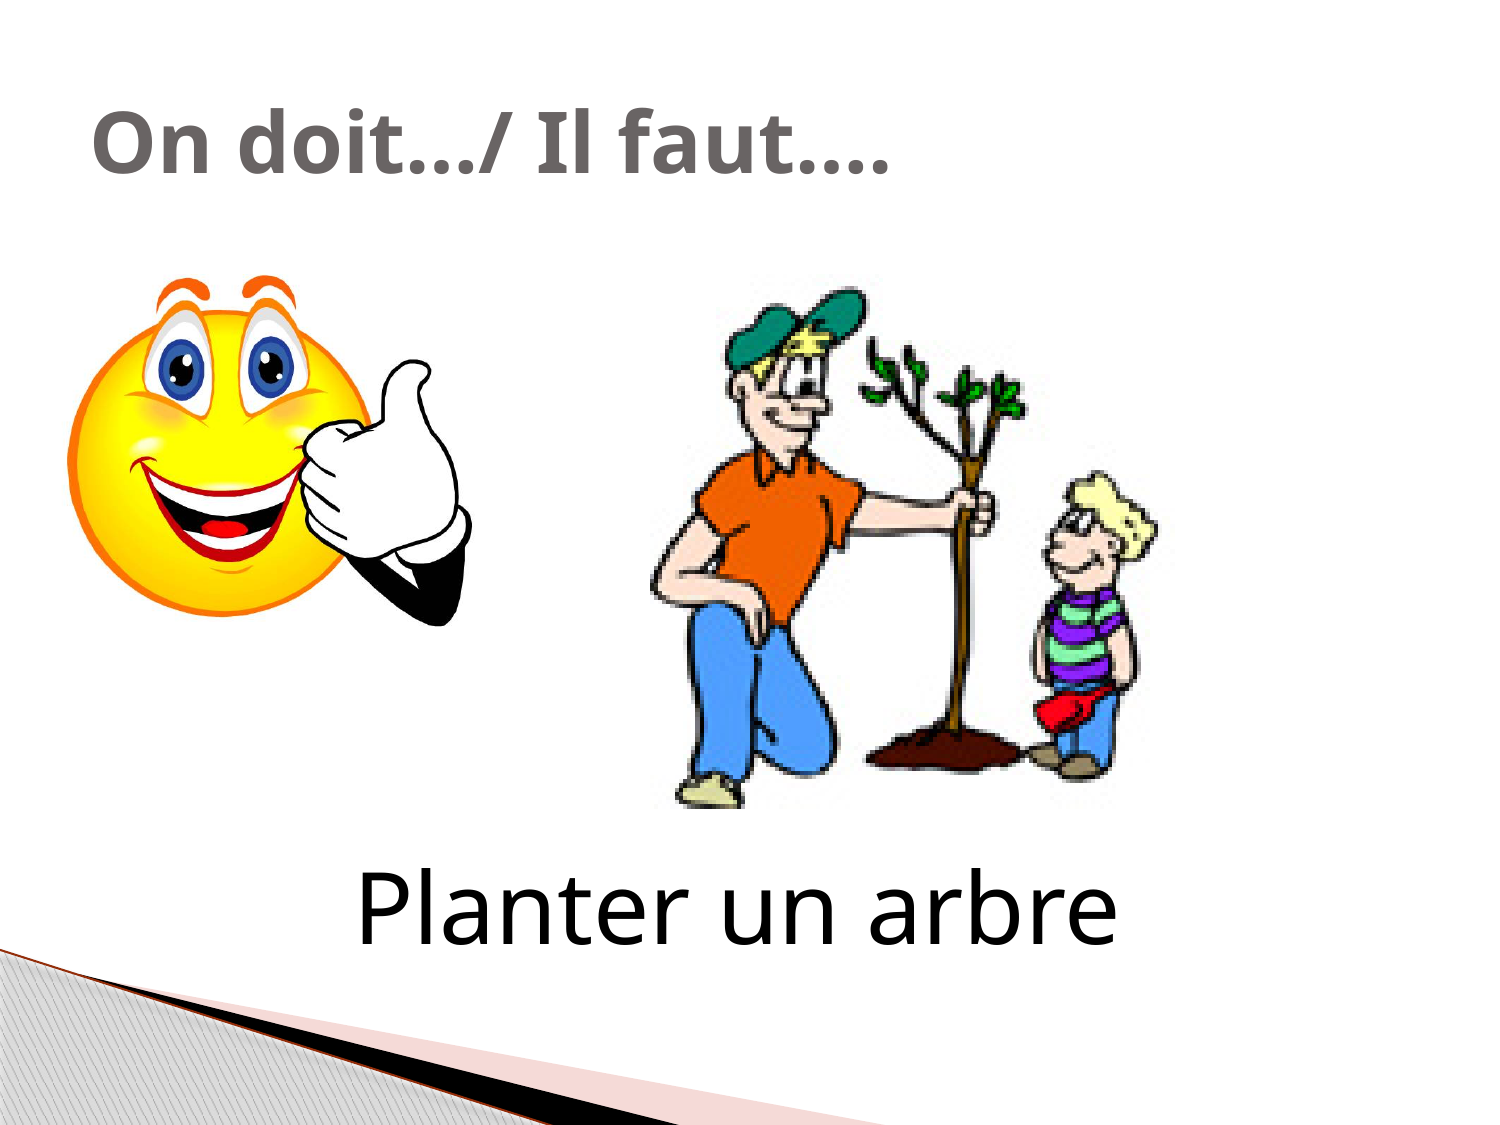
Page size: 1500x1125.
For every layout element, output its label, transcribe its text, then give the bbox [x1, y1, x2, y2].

picture [49, 274, 491, 627]
picture [649, 274, 1176, 809]
text_box Planter un arbre [237, 837, 1238, 973]
title On doit…/ Il faut…. [75, 45, 1425, 233]
